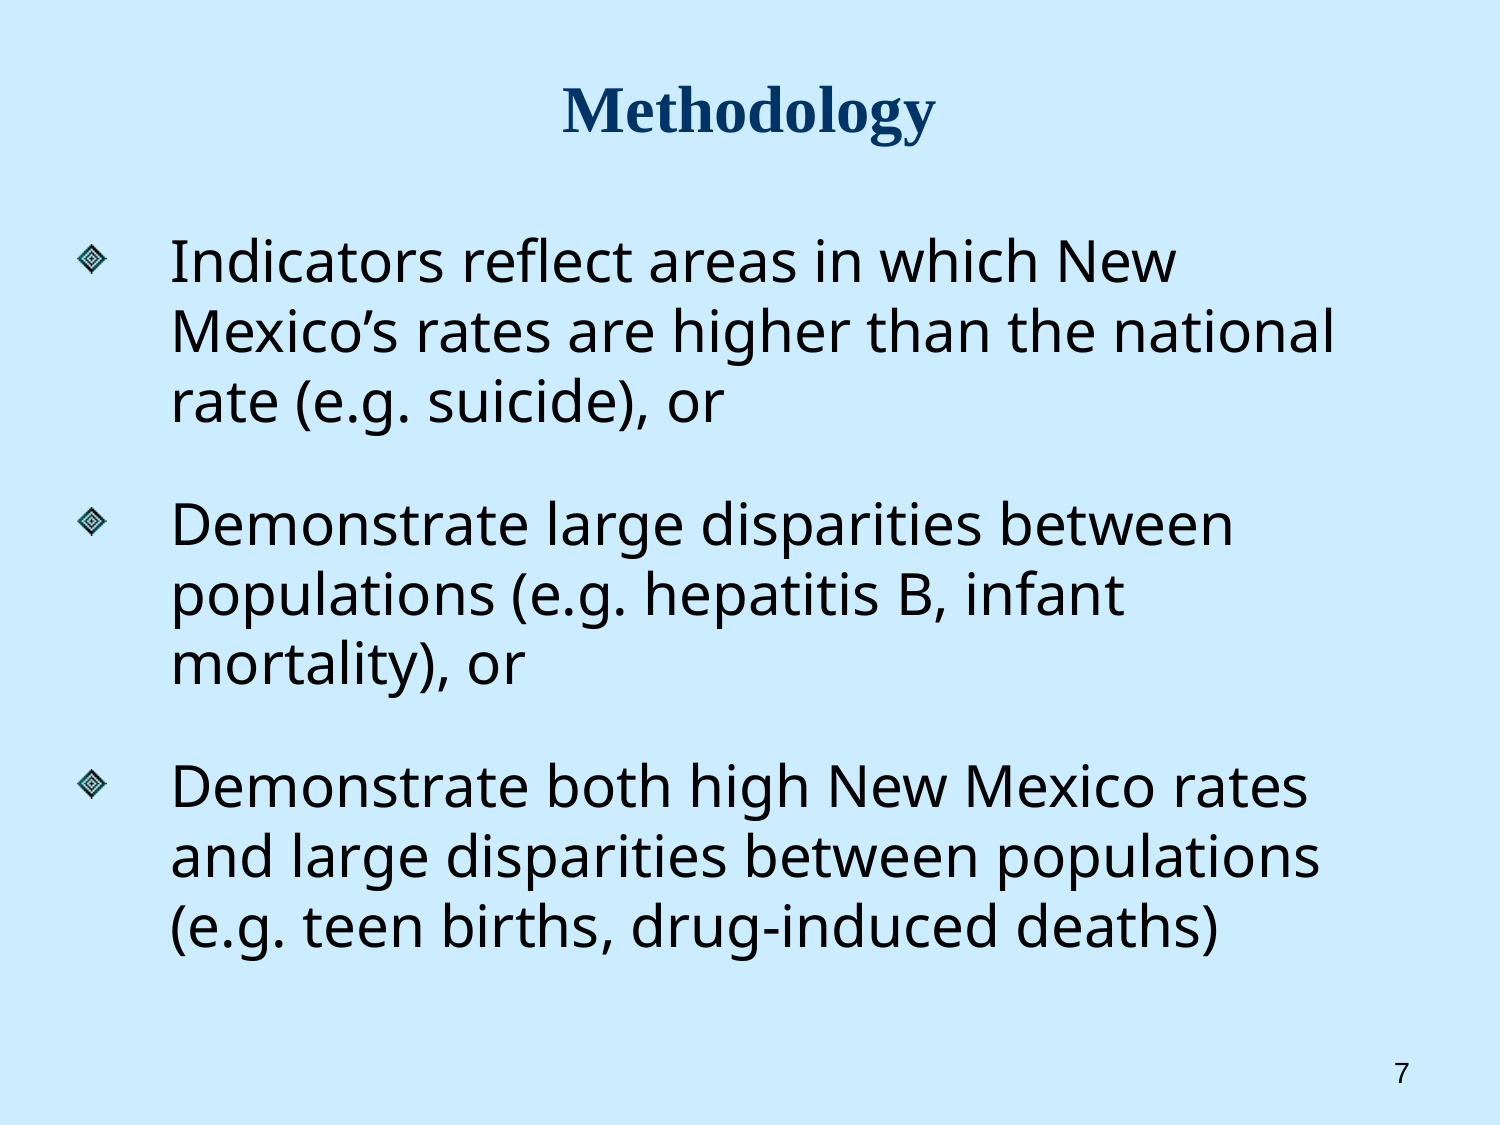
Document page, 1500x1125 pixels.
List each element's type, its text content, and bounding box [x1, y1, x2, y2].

slide_number 7 [1074, 1046, 1426, 1125]
picture [77, 507, 107, 536]
picture [77, 244, 107, 274]
title Methodology [74, 37, 1426, 176]
list Indicators reflect areas in which New Mexico’s rates are higher than the national rate (e.g. suicide), or Demonstrate large disparities between populations (e.g. hepatitis B, infant mortality), or Demonstrate both high New Mexico rates and large disparities between populations (e.g. teen births, drug-induced deaths) [62, 216, 1413, 1005]
picture [77, 769, 107, 799]
